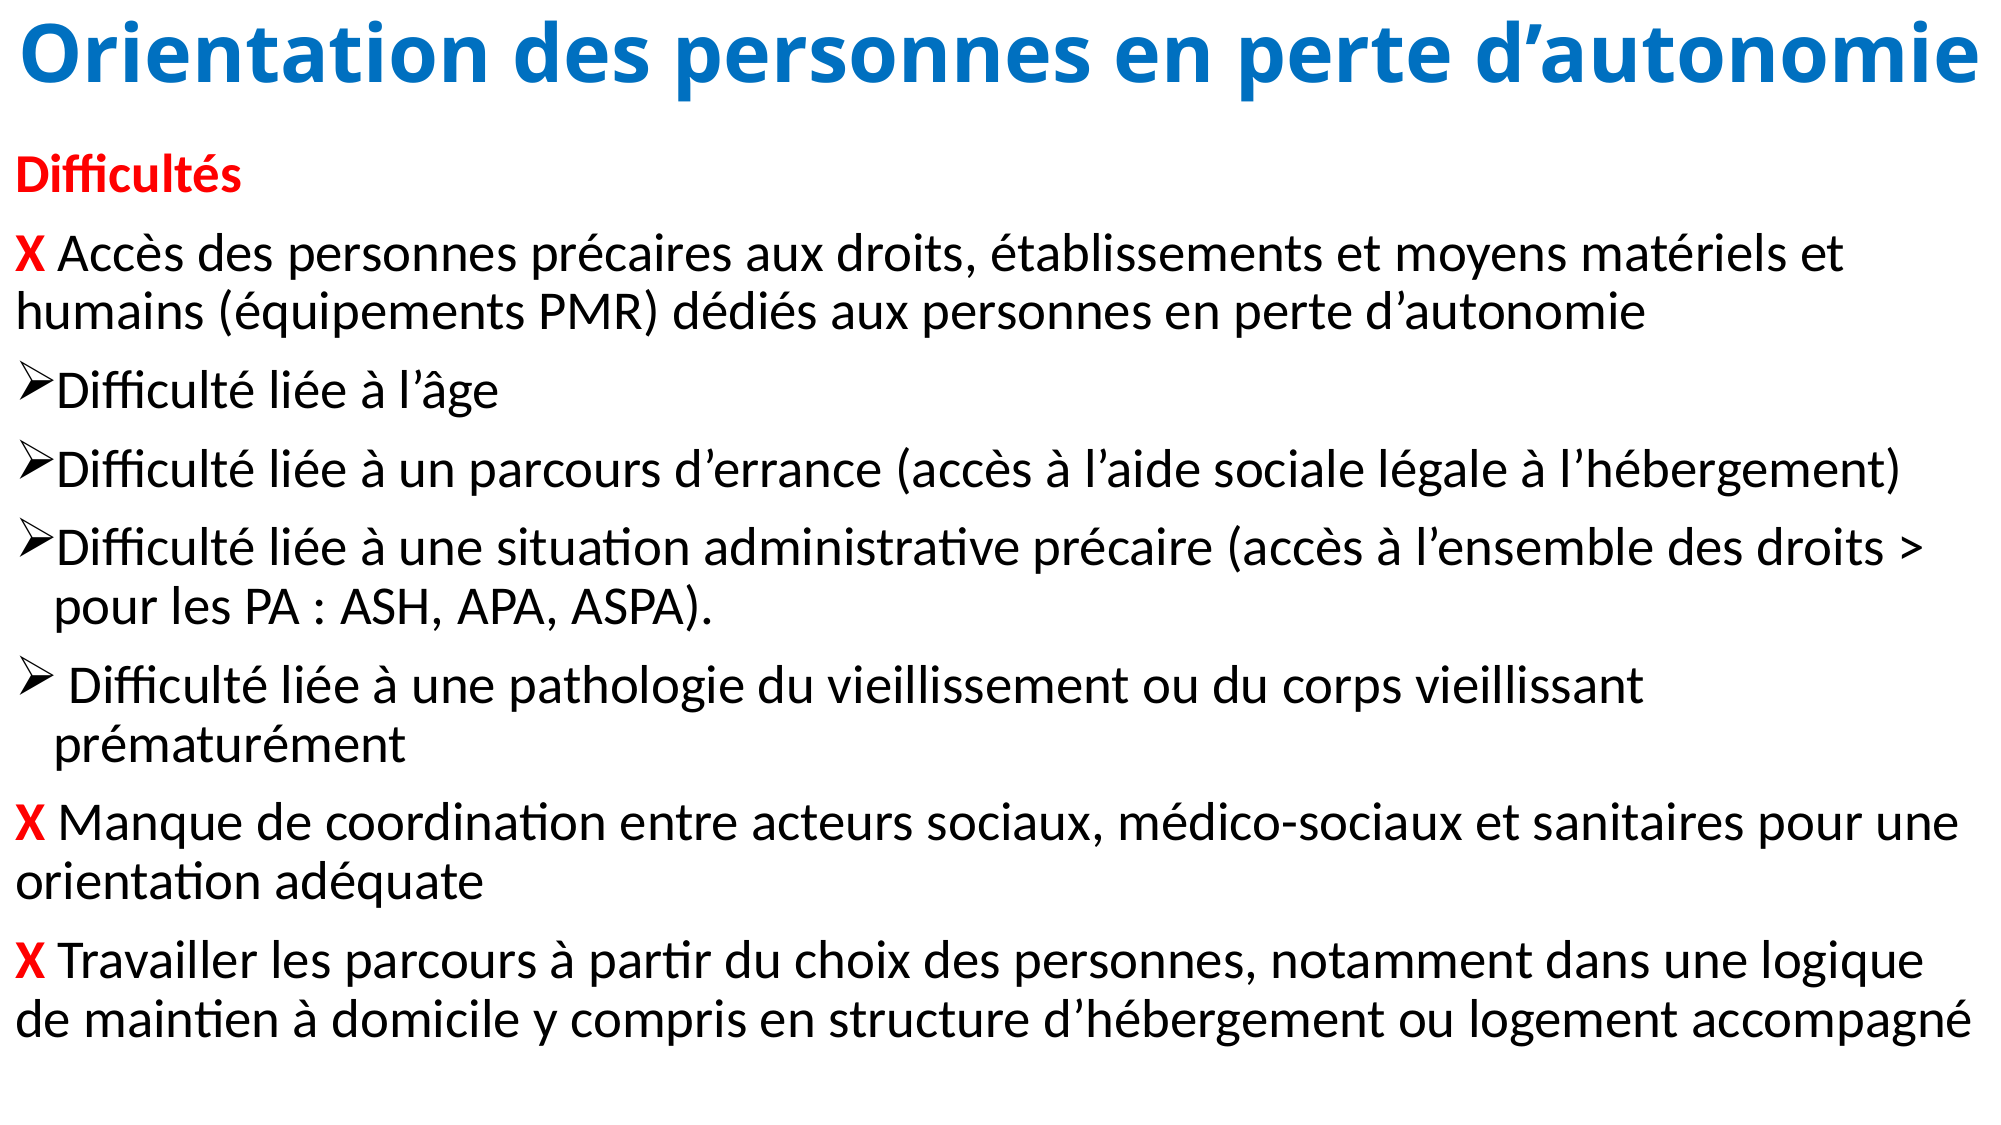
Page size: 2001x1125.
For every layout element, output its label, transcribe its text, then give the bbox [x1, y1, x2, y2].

list Difficultés X Accès des personnes précaires aux droits, établissements et moyens matériels et humains (équipements PMR) dédiés aux personnes en perte d’autonomie Difficulté liée à l’âge Difficulté liée à un parcours d’errance (accès à l’aide sociale légale à l’hébergement) Difficulté liée à une situation administrative précaire (accès à l’ensemble des droits > pour les PA : ASH, APA, ASPA). Difficulté liée à une pathologie du vieillissement ou du corps vieillissant prématurément X Manque de coordination entre acteurs sociaux, médico-sociaux et sanitaires pour une orientation adéquate X Travailler les parcours à partir du choix des personnes, notamment dans une logique de maintien à domicile y compris en structure d’hébergement ou logement accompagné [0, 137, 2000, 1125]
title Orientation des personnes en perte d’autonomie [0, 0, 2000, 113]
